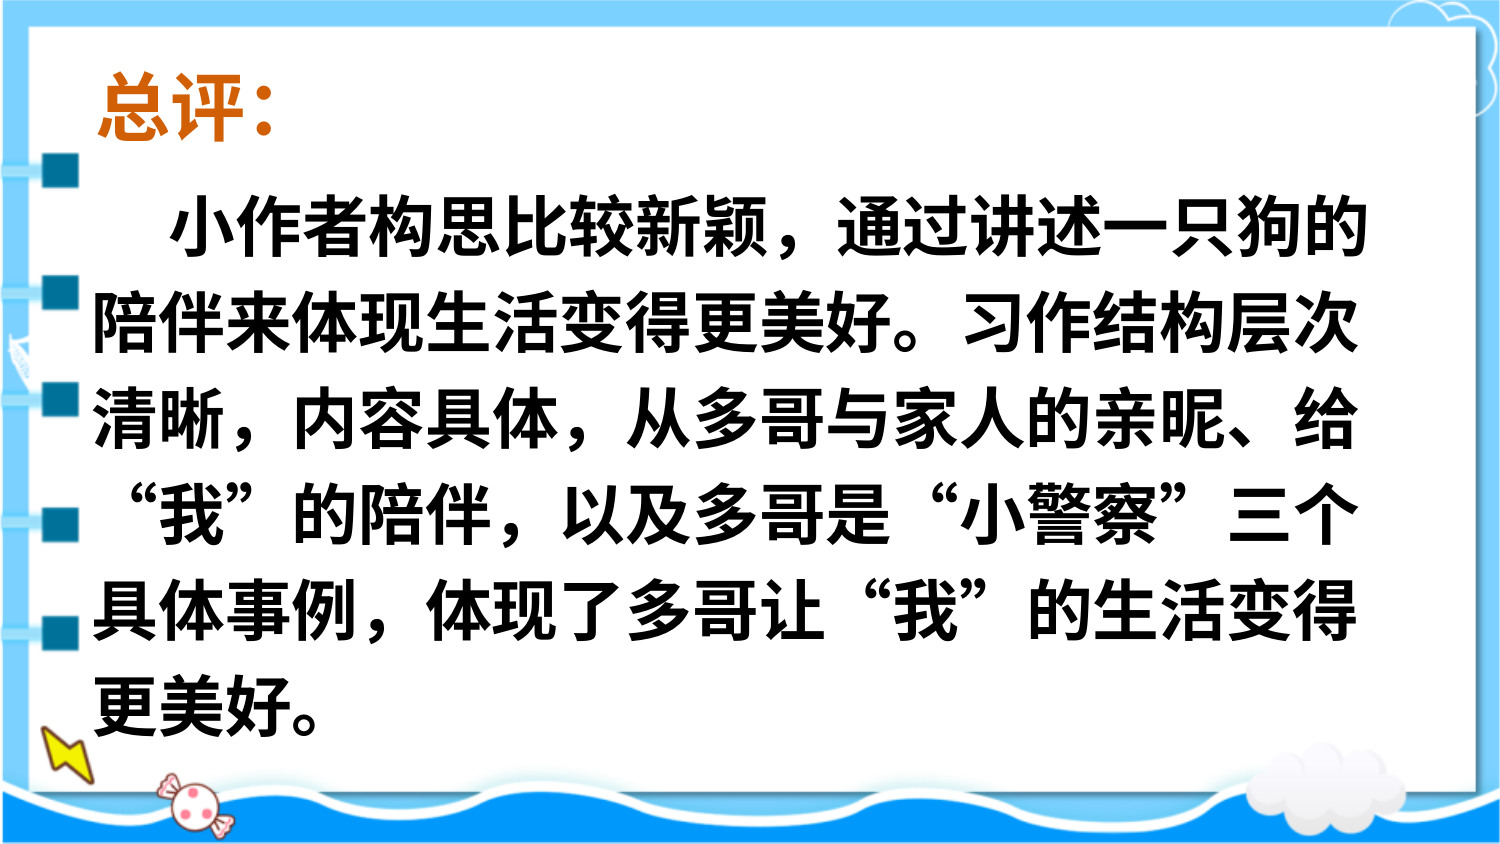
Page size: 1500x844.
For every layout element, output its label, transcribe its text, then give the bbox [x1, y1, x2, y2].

text_box 小作者构思比较新颖，通过讲述一只狗的陪伴来体现生活变得更美好。习作结构层次清晰，内容具体，从多哥与家人的亲昵、给“我”的陪伴，以及多哥是“小警察”三个具体事例，体现了多哥让“我”的生活变得更美好。 [76, 161, 1400, 753]
text_box 总评： [80, 26, 336, 158]
picture [0, 0, 1500, 844]
